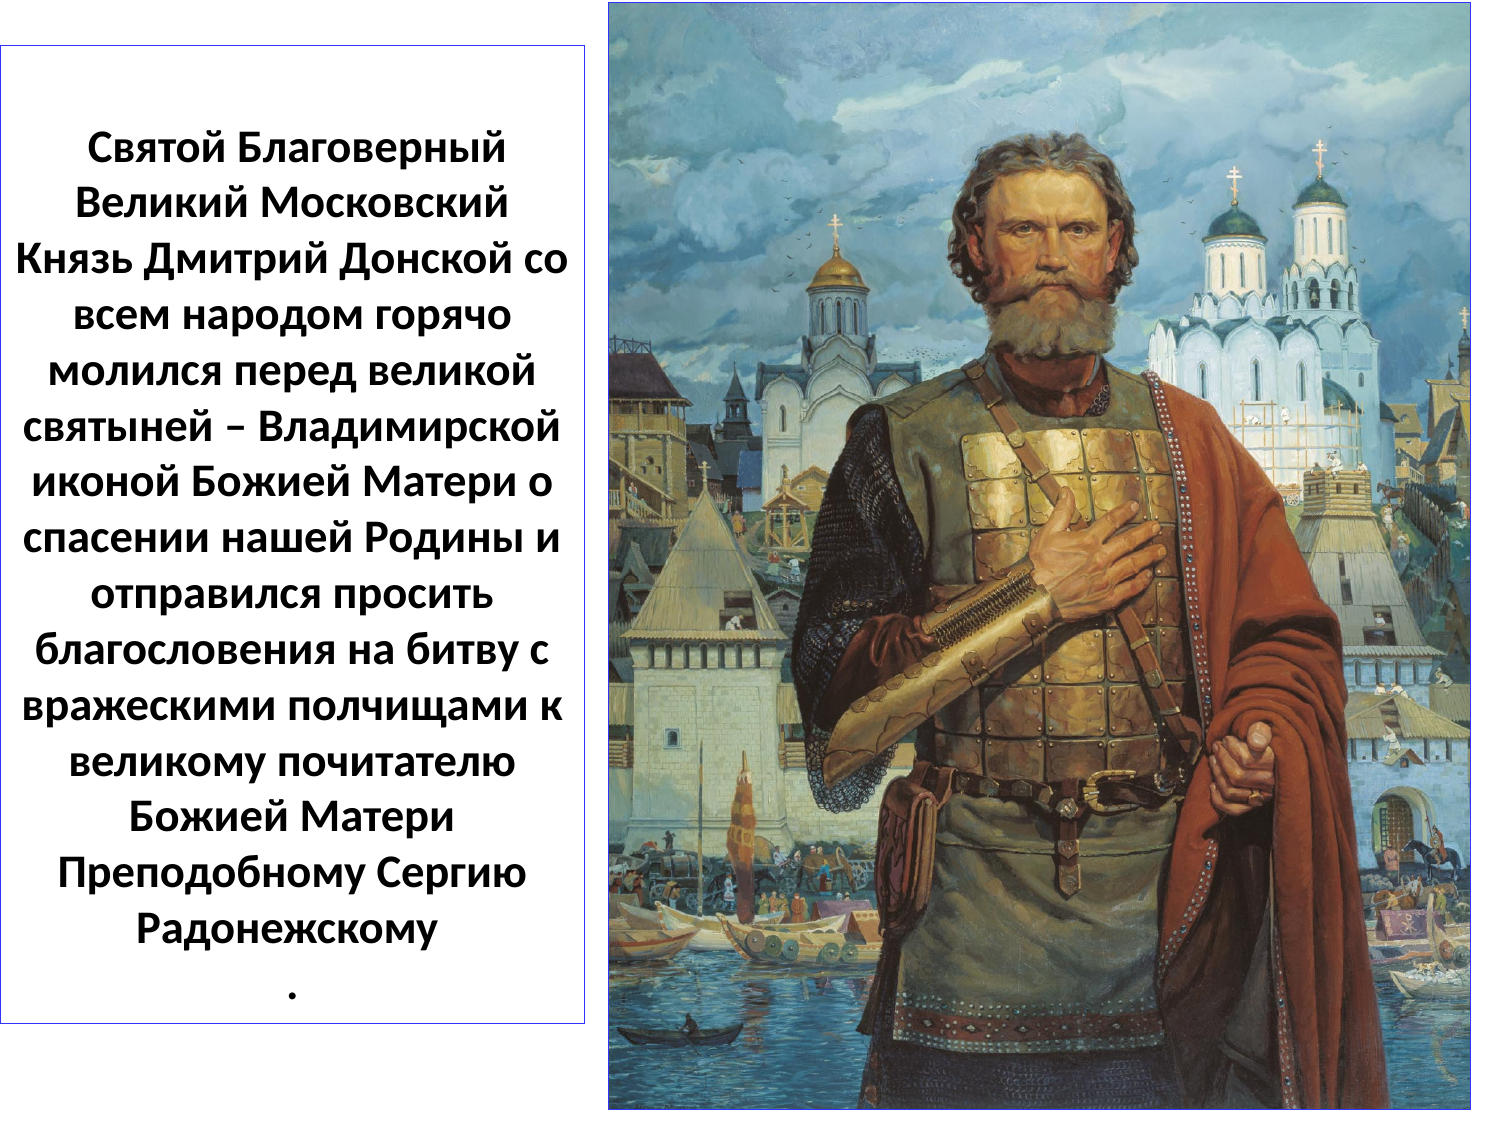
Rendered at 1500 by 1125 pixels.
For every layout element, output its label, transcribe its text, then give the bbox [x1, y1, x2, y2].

title Святой Благоверный Великий Московский Князь Дмитрий Донской со всем народом горячо молился перед великой святыней – Владимирской иконой Божией Матери о спасении нашей Родины и отправился просить благословения на битву с вражескими полчищами к великому почитателю Божией Матери Преподобному Сергию Радонежскому . [0, 45, 585, 1024]
picture [607, 2, 1471, 1111]
